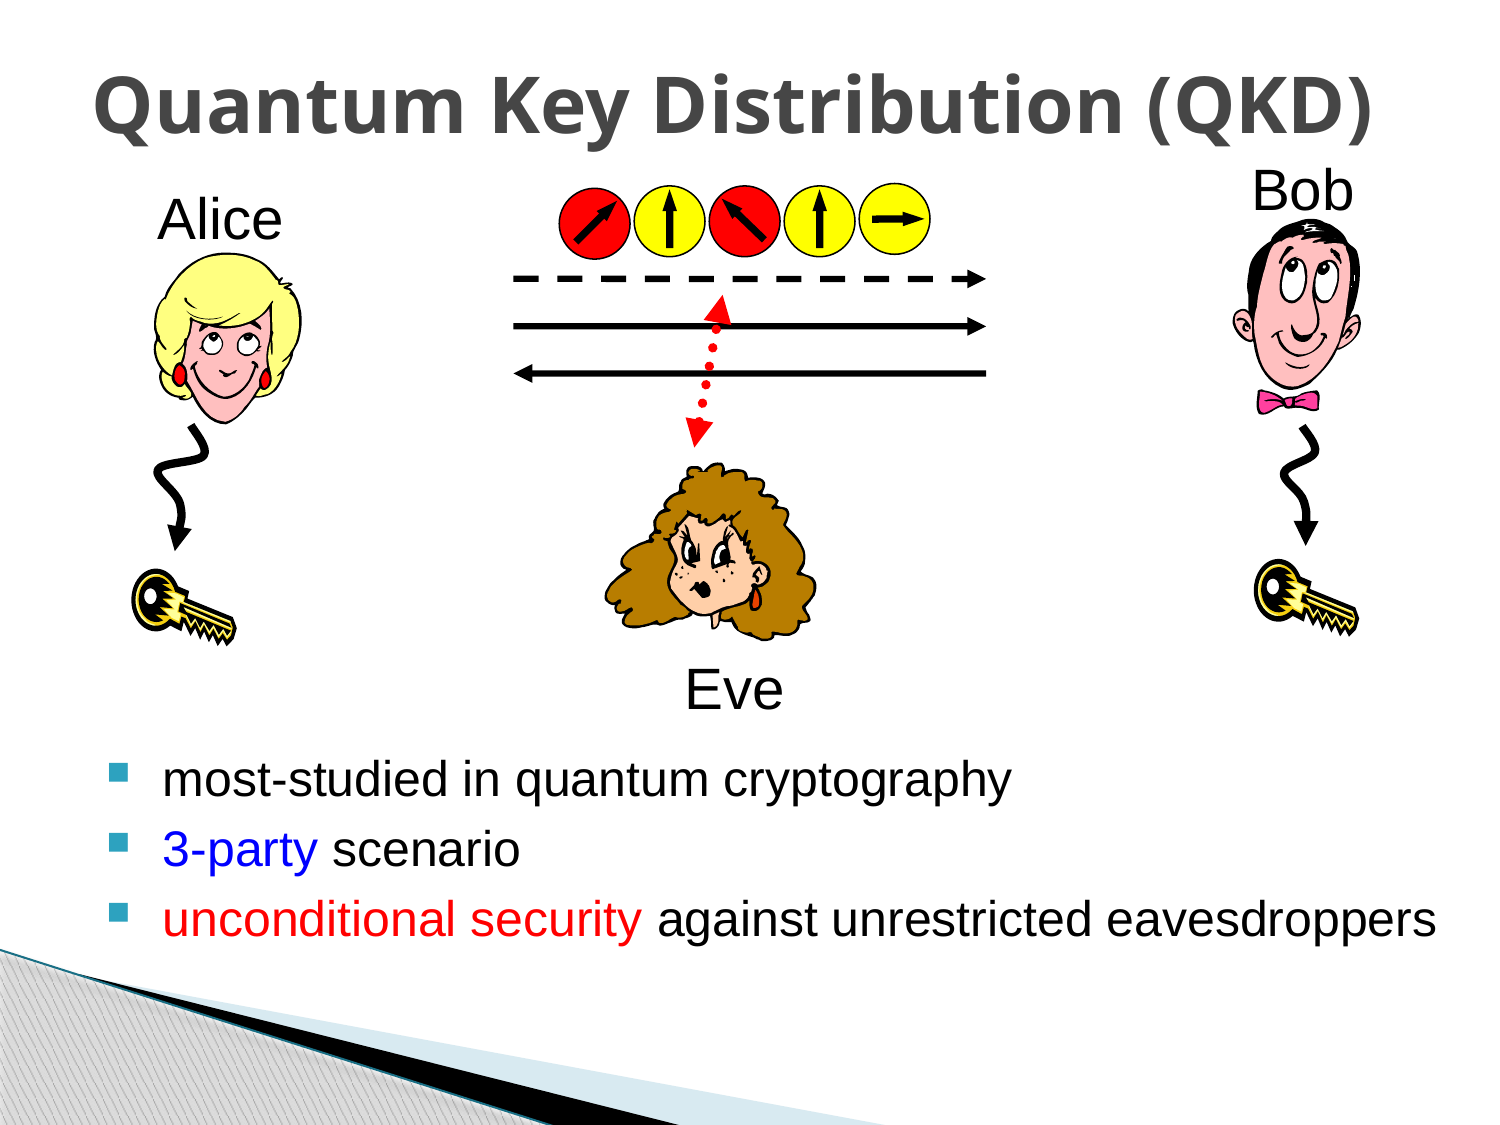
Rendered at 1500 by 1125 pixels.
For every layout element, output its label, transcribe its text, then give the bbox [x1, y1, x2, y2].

picture [1231, 217, 1364, 418]
title Quantum Key Distribution (QKD) [76, 42, 1427, 161]
text_box [970, 272, 987, 286]
text_box [690, 434, 703, 448]
text_box [513, 367, 987, 380]
text_box most-studied in quantum cryptography 3-party scenario unconditional security against unrestricted eavesdroppers [91, 739, 1462, 1023]
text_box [558, 183, 931, 260]
picture [130, 567, 238, 648]
text_box [714, 294, 727, 309]
text_box Bob [1236, 145, 1428, 230]
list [602, 461, 818, 642]
text_box Alice [142, 174, 334, 259]
picture [1252, 557, 1360, 638]
text_box Eve [670, 652, 818, 729]
text_box [157, 437, 205, 552]
text_box [513, 320, 987, 333]
picture [151, 250, 305, 425]
text_box [1283, 429, 1316, 546]
